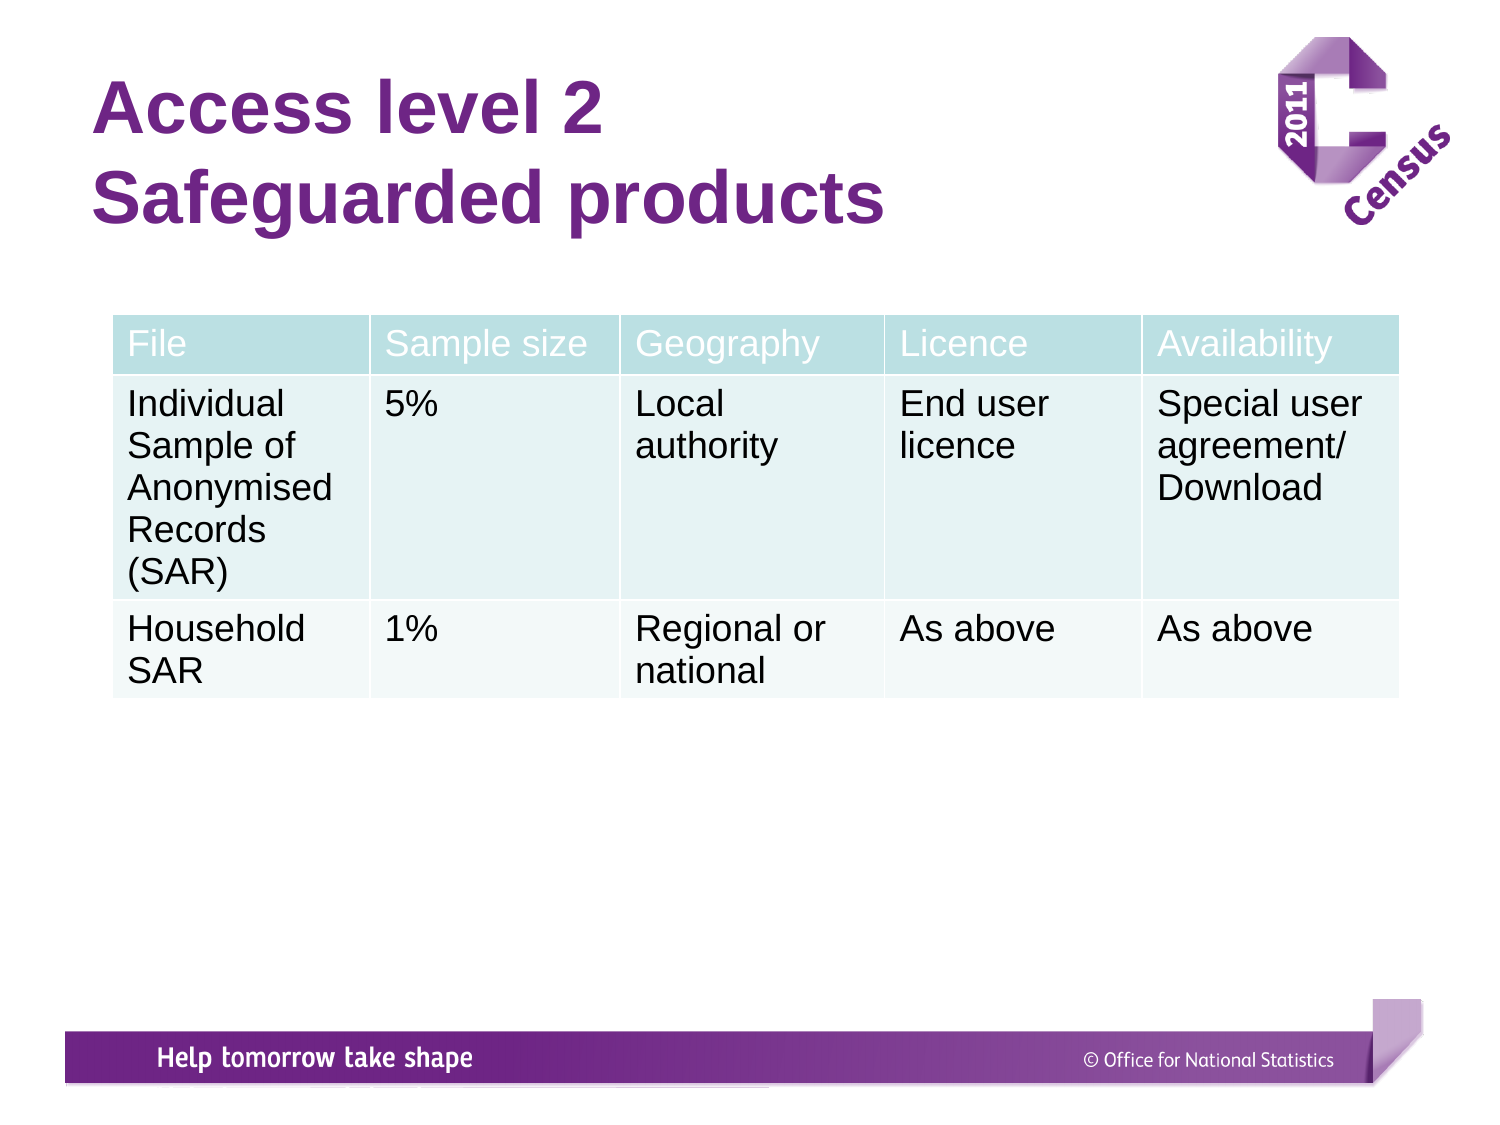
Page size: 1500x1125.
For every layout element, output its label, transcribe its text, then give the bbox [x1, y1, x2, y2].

picture [65, 999, 1424, 1088]
table_cell As above [885, 601, 1141, 698]
table_header Availability [1143, 315, 1399, 374]
table_header File [113, 315, 369, 374]
table_cell As above [1143, 601, 1399, 698]
table_header Licence [885, 315, 1141, 374]
table_cell Local authority [621, 376, 884, 599]
table_cell Individual Sample of Anonymised Records (SAR) [113, 376, 369, 599]
picture [1278, 37, 1450, 225]
table_cell Household SAR [113, 601, 369, 698]
table_cell Regional or national [621, 601, 884, 698]
title Access level 2 Safeguarded products [76, 54, 1427, 243]
table_cell End user licence [885, 376, 1141, 599]
table_cell Special user agreement/ Download [1143, 376, 1399, 599]
table_header Geography [621, 315, 884, 374]
table_cell 1% [371, 601, 619, 698]
table_cell 5% [371, 376, 619, 599]
table_header Sample size [371, 315, 619, 374]
